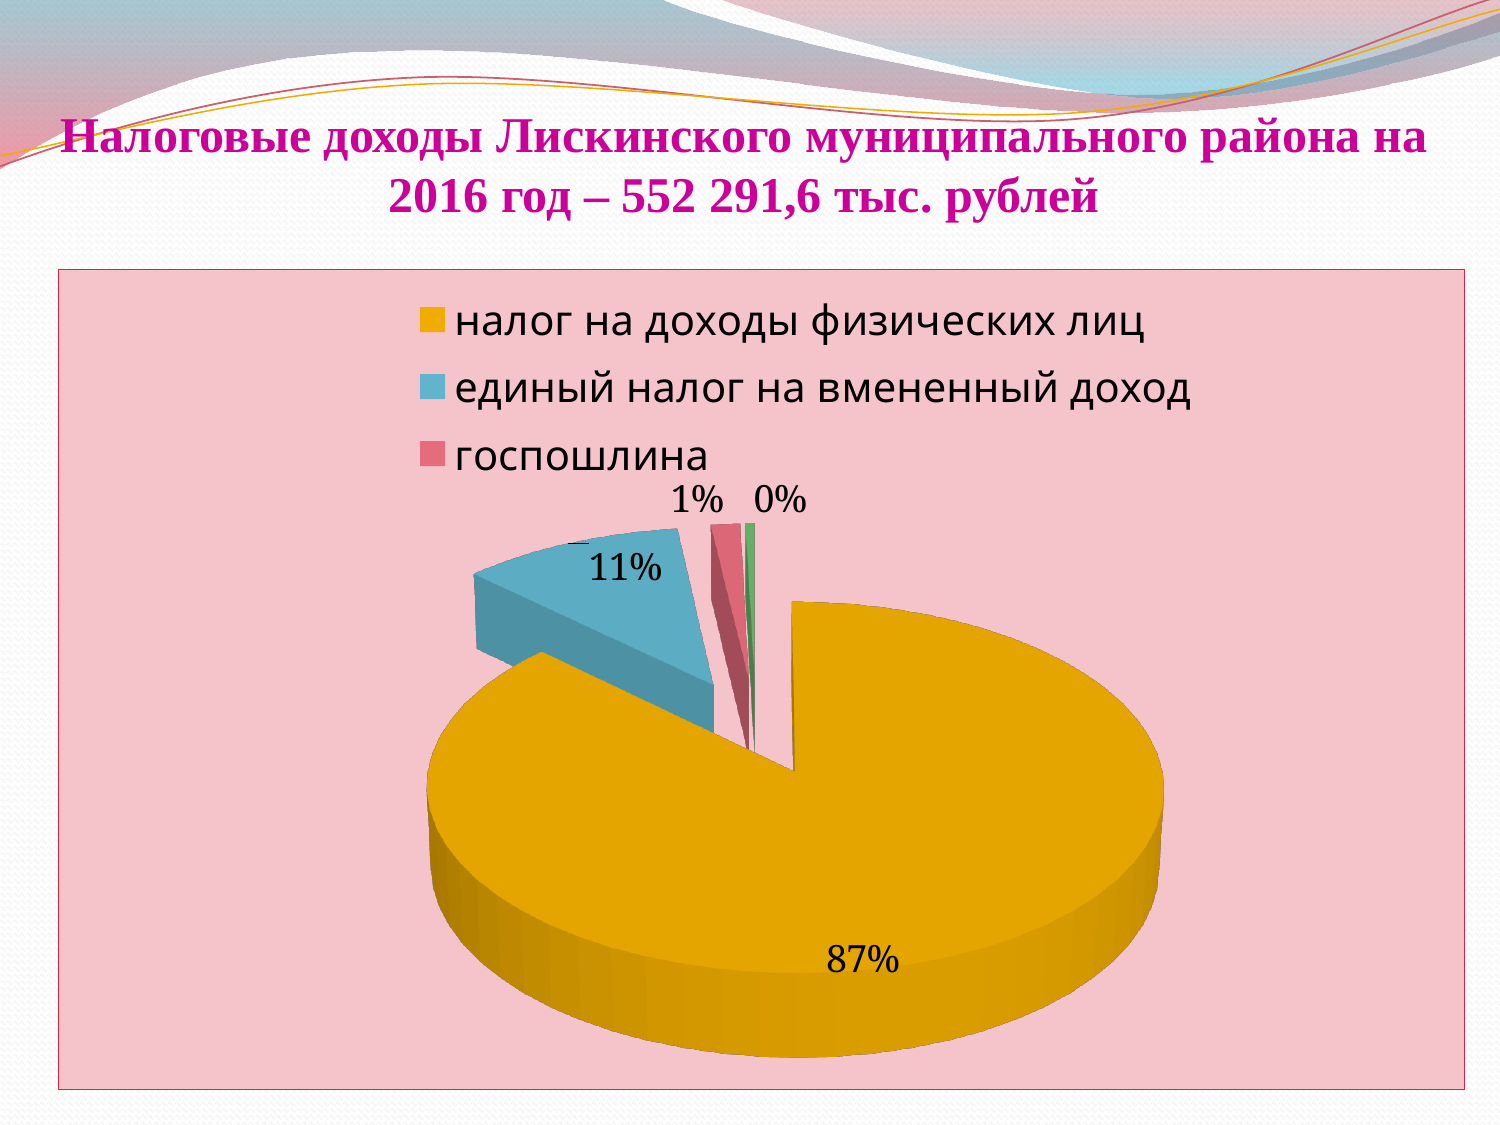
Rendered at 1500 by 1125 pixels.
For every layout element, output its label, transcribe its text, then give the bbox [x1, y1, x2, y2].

chart [58, 269, 1466, 1091]
title Налоговые доходы Лискинского муниципального района на 2016 год – 552 291,6 тыс. рублей [58, 82, 1430, 223]
